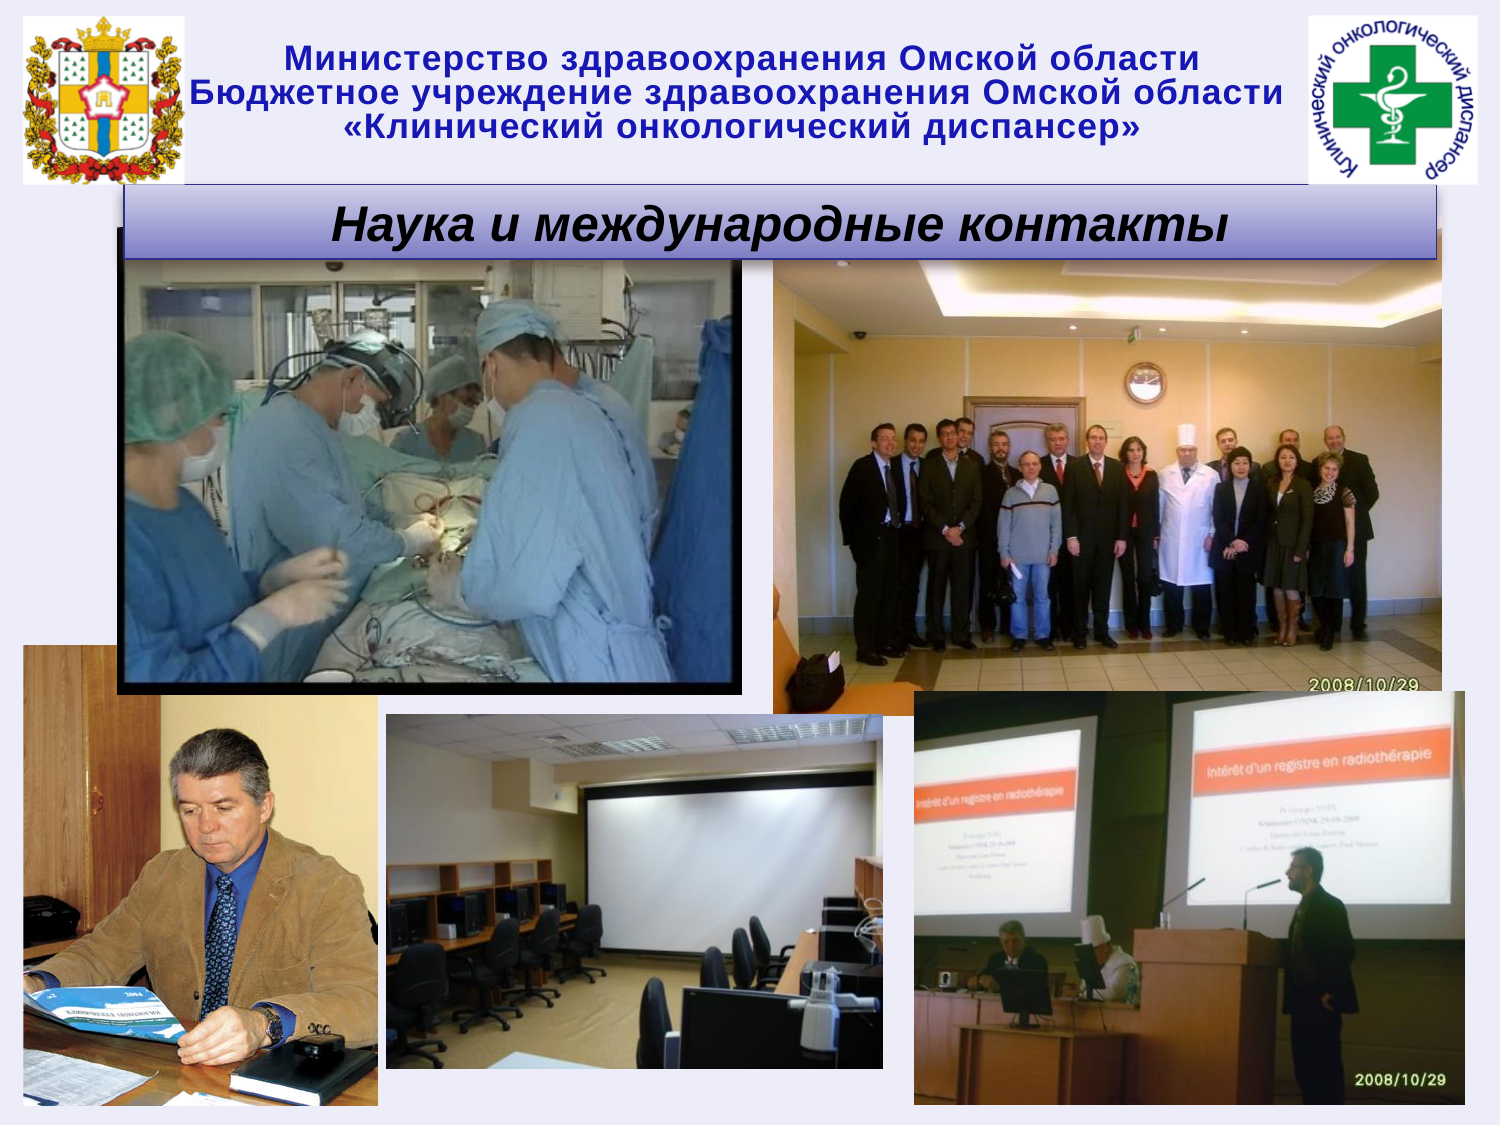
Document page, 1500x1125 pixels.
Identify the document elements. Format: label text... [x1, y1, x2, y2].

text_box Наука и международные контакты [123, 203, 1437, 260]
picture [23, 644, 379, 1107]
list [116, 226, 743, 696]
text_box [22, 15, 1478, 185]
picture [386, 214, 1466, 1105]
